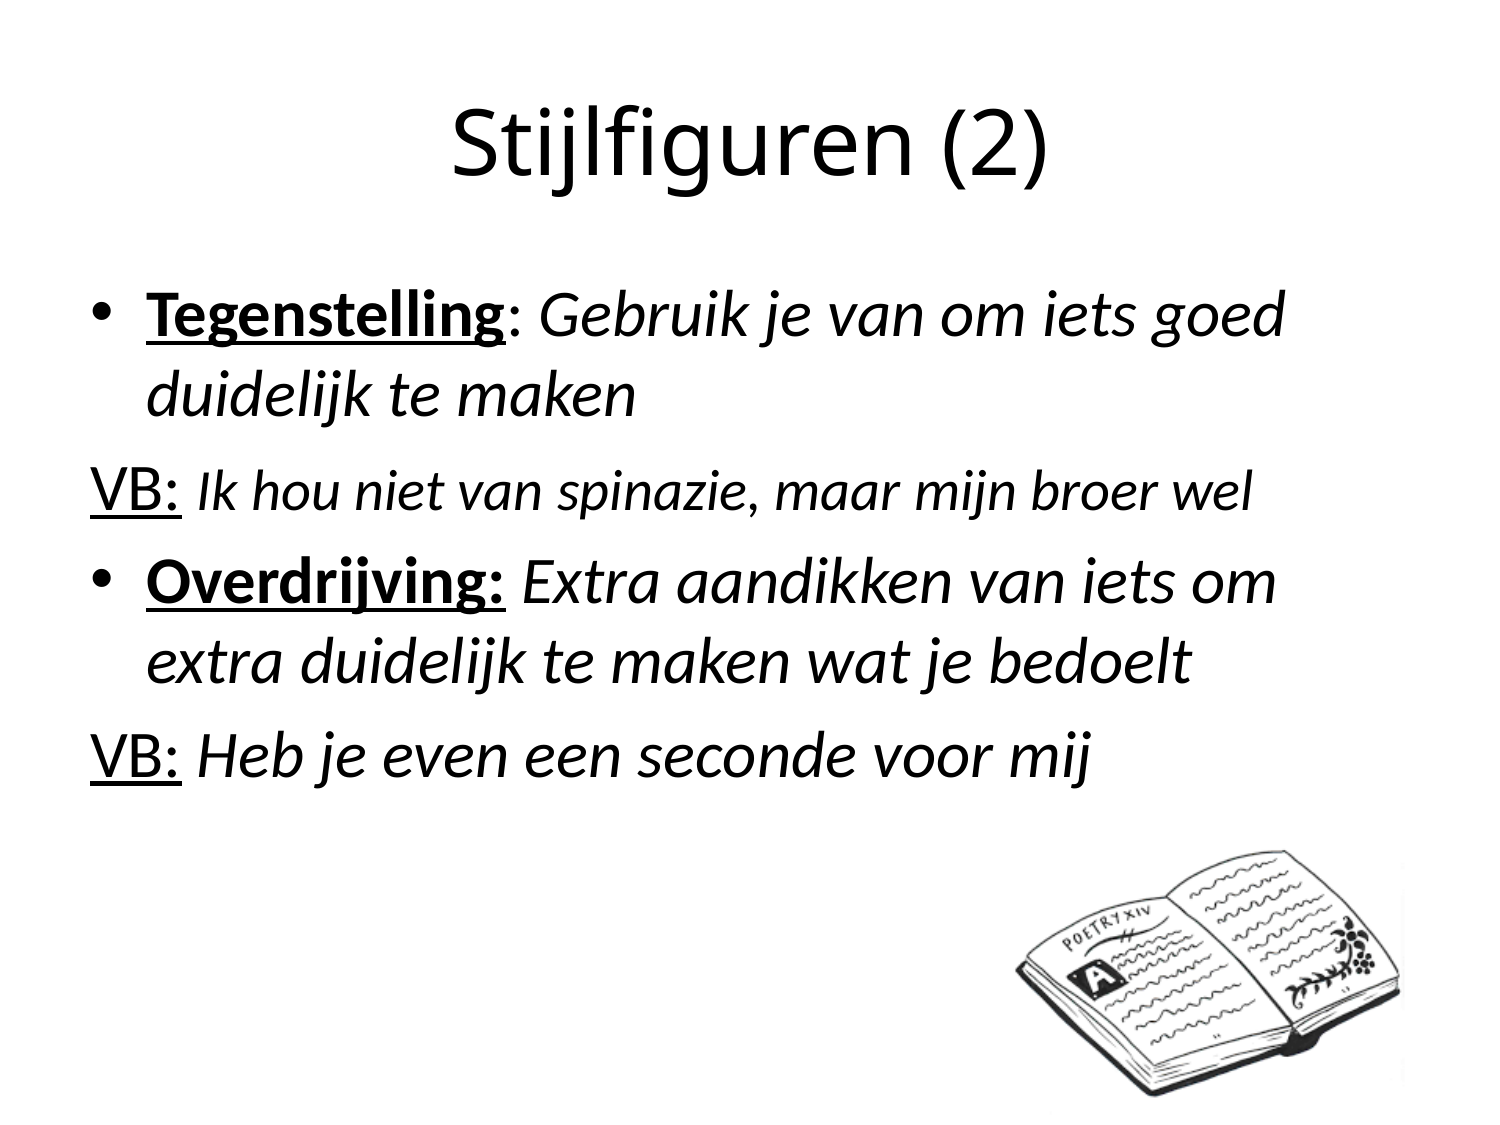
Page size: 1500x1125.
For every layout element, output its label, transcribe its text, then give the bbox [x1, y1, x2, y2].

list Tegenstelling: Gebruik je van om iets goed duidelijk te maken VB: Ik hou niet van spinazie, maar mijn broer wel Overdrijving: Extra aandikken van iets om extra duidelijk te maken wat je bedoelt VB: Heb je even een seconde voor mij [75, 262, 1425, 1005]
title Stijlfiguren (2) [75, 45, 1425, 233]
picture [1008, 812, 1414, 1119]
